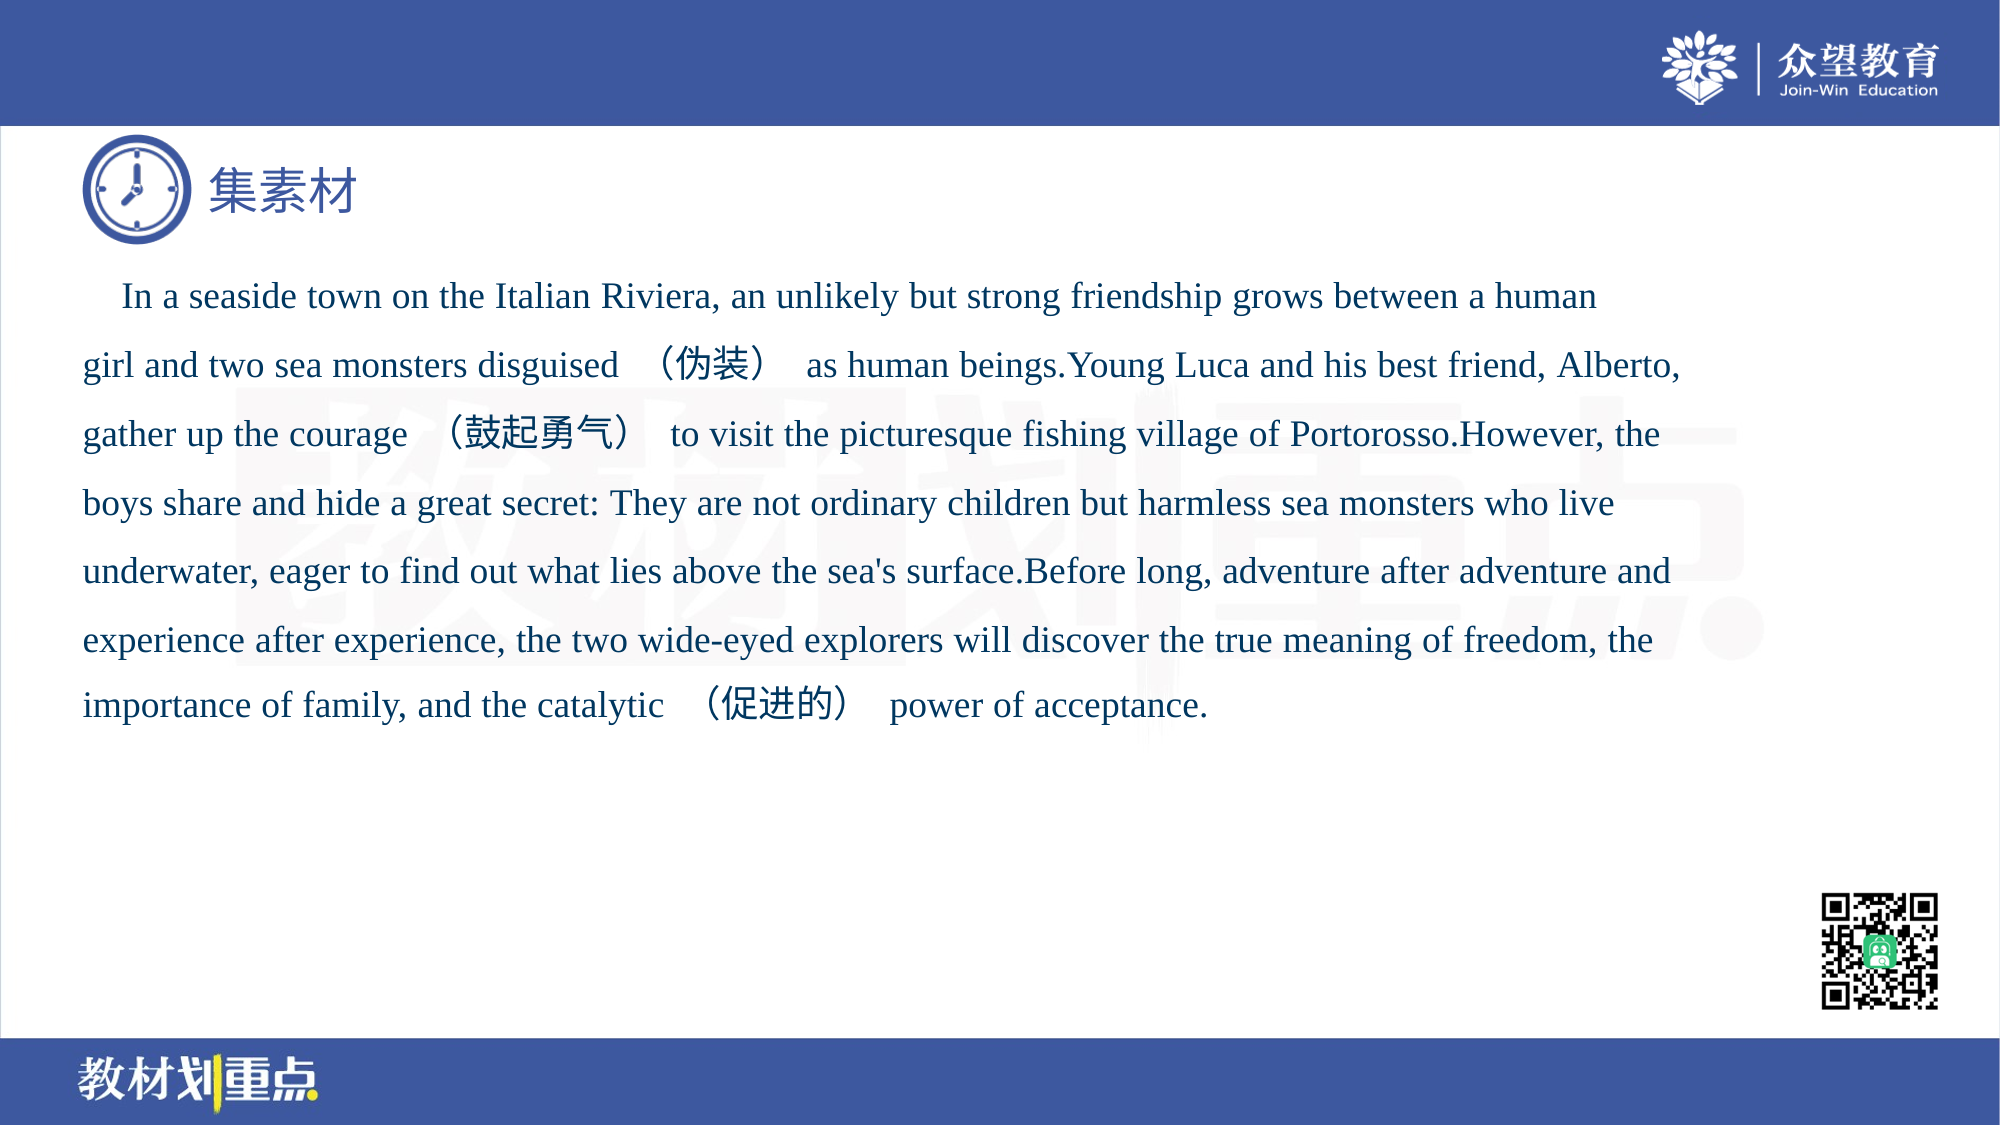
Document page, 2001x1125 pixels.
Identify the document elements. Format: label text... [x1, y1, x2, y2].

text_box In a seaside town on the Italian Riviera, an unlikely but strong friendship grows between a human girl and two sea monsters disguised （伪装） as human beings.Young Luca and his best friend, Alberto, gather up the courage （鼓起勇气） to visit the picturesque fishing village of Portorosso.However, the boys share and hide a great secret: They are not ordinary children but harmless sea monsters who live underwater, eager to find out what lies above the sea's surface.Before long, adventure after adventure and experience after experience, the two wide-eyed explorers will discover the true meaning of freedom, the importance of family, and the catalytic （促进的） power of acceptance. [82, 247, 1817, 718]
picture [0, 0, 2000, 1125]
